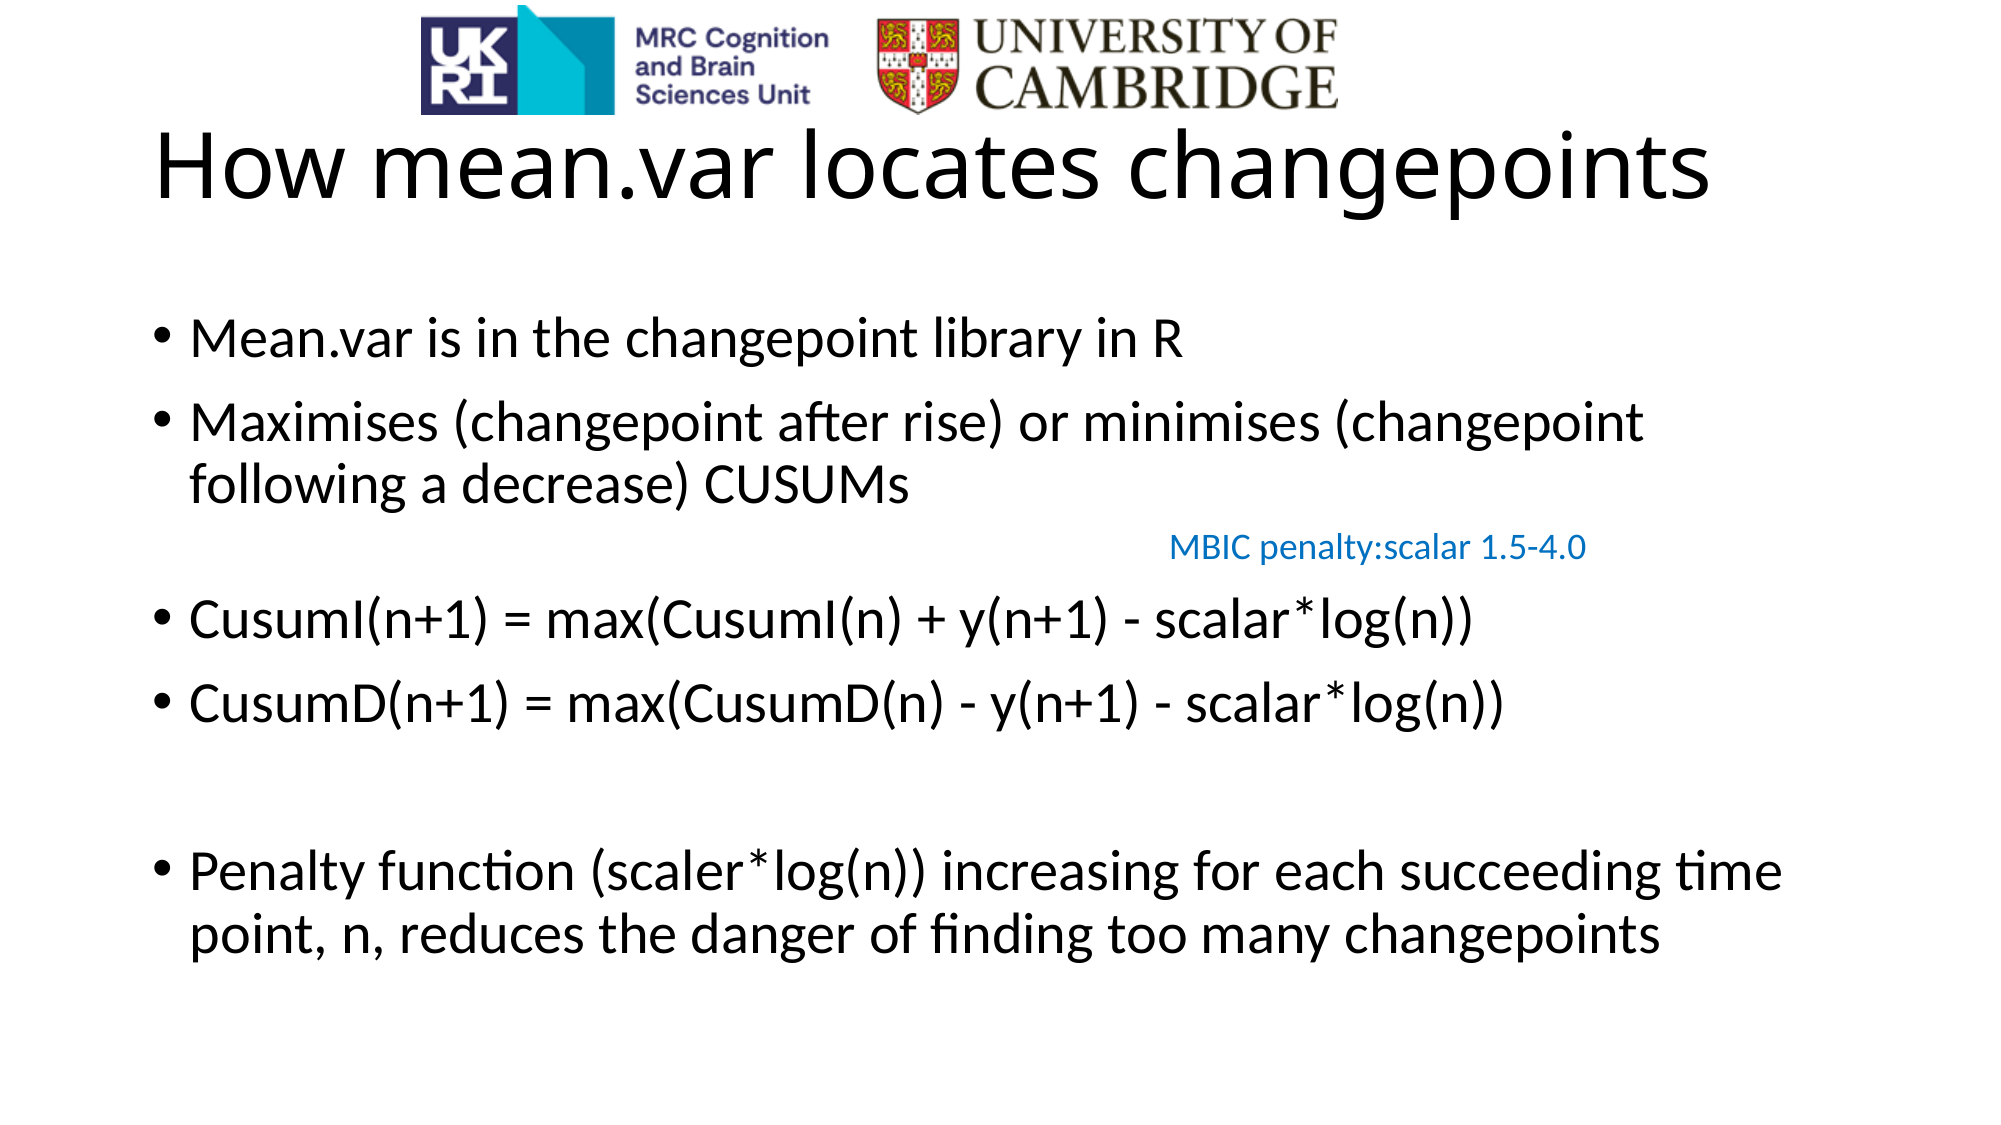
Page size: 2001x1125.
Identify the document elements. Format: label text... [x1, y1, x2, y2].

title How mean.var locates changepoints [137, 59, 1863, 278]
picture [421, 5, 1338, 59]
list Mean.var is in the changepoint library in R Maximises (changepoint after rise) or minimises (changepoint following a decrease) CUSUMs MBIC penalty:scalar 1.5-4.0 CusumI(n+1) = max(CusumI(n) + y(n+1) - scalar*log(n)) CusumD(n+1) = max(CusumD(n) - y(n+1) - scalar*log(n)) Penalty function (scaler*log(n)) increasing for each succeeding time point, n, reduces the danger of finding too many changepoints [137, 299, 1863, 1014]
